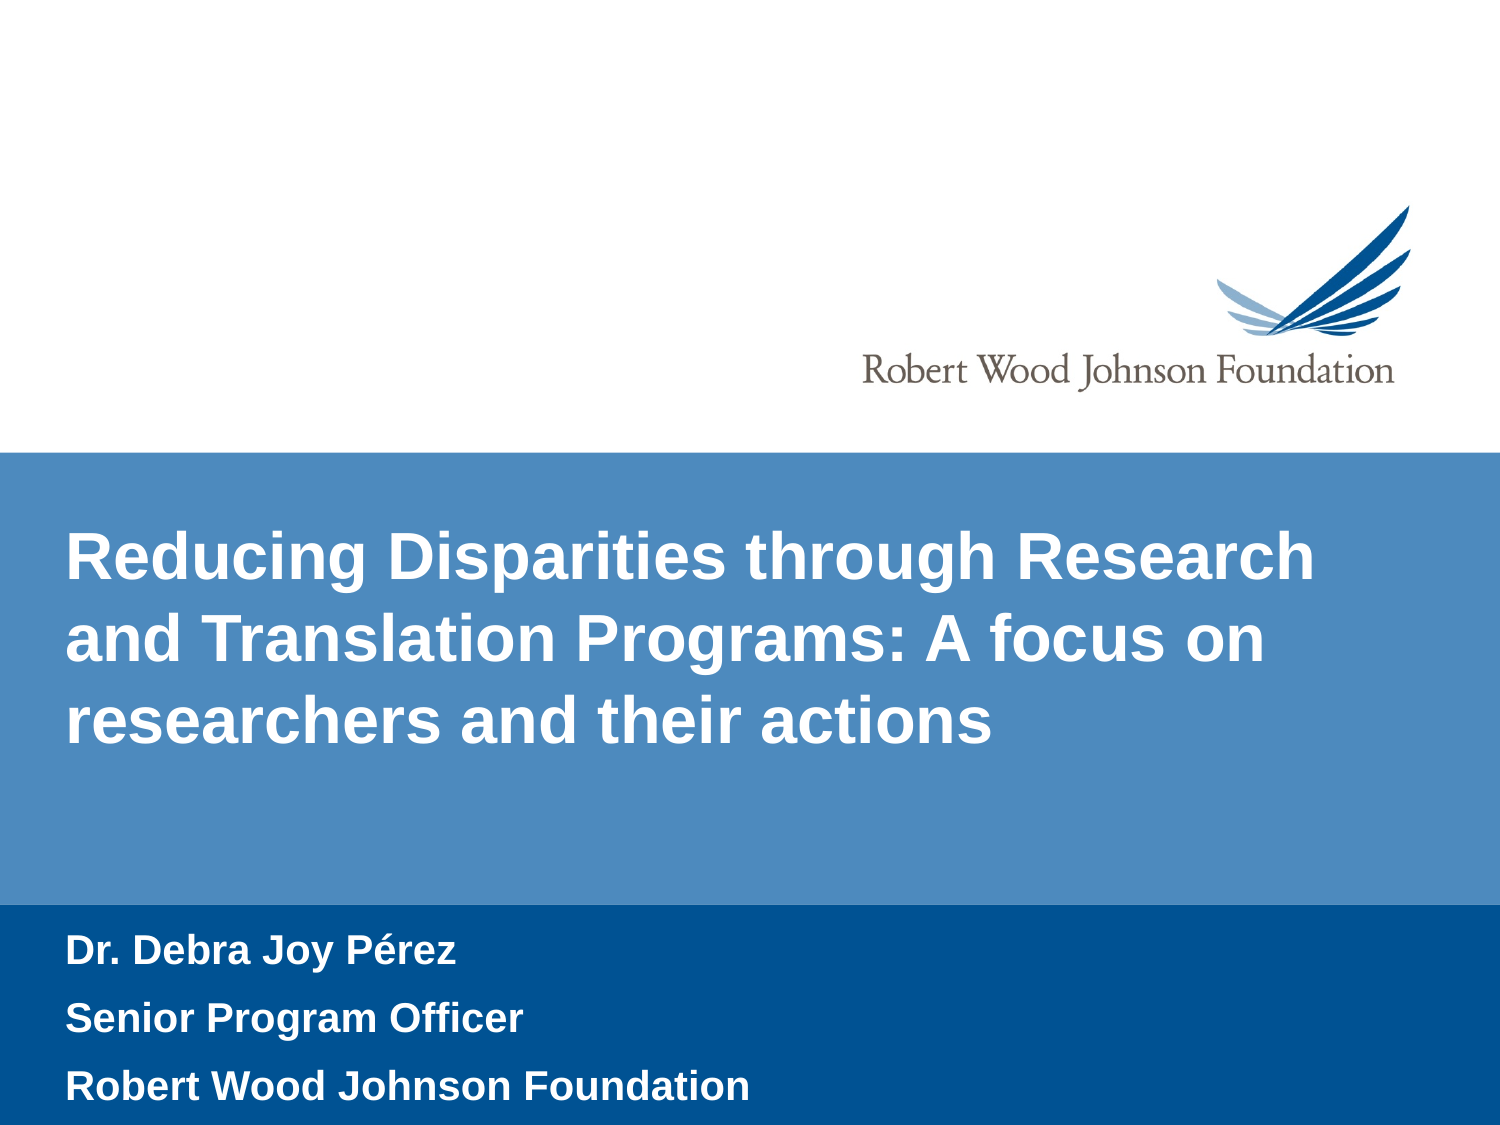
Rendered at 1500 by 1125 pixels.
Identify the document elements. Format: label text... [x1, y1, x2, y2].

subtitle Dr. Debra Joy Pérez Senior Program Officer Robert Wood Johnson Foundation [49, 914, 1316, 1125]
picture [856, 201, 1415, 396]
title Reducing Disparities through Research and Translation Programs: A focus on researchers and their actions [49, 474, 1451, 841]
